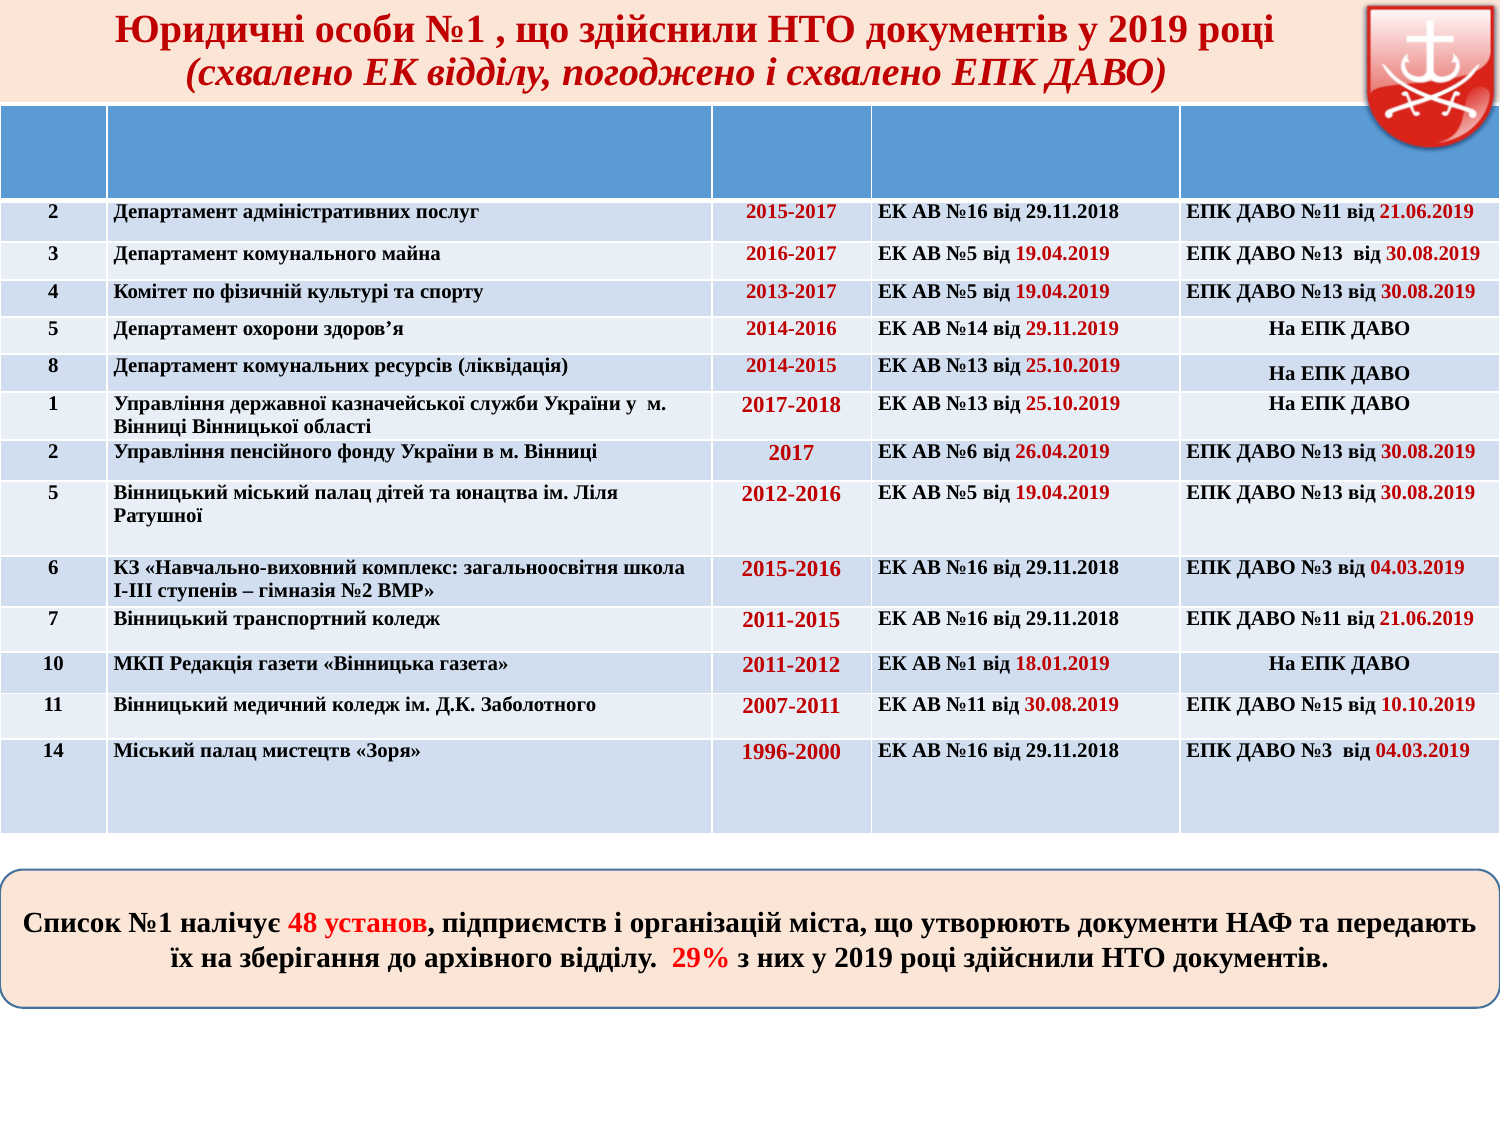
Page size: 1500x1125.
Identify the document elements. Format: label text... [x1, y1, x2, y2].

table_cell ЕК АВ №13 від 25.10.2019 [872, 393, 1179, 439]
table_cell МКП Редакція газети «Вінницька газета» [108, 653, 711, 693]
table_cell 2011-2012 [713, 653, 871, 693]
table_header [1, 106, 106, 198]
table_cell 5 [1, 482, 106, 555]
table_cell Департамент комунального майна [108, 243, 711, 279]
table_cell ЕПК ДАВО №15 від 10.10.2019 [1181, 694, 1499, 738]
table_cell ЕПК ДАВО №3 від 04.03.2019 [1181, 557, 1499, 606]
table_cell ЕПК ДАВО №13 від 30.08.2019 [1181, 441, 1499, 480]
table_cell 2007-2011 [713, 694, 871, 738]
table_header [1181, 106, 1499, 198]
table_cell На ЕПК ДАВО [1181, 393, 1499, 439]
table_cell 2015-2017 [713, 203, 871, 241]
table_cell 2 [1, 441, 106, 480]
table_cell ЕПК ДАВО №11 від 21.06.2019 [1181, 608, 1499, 651]
table_cell 11 [1, 694, 106, 738]
table_cell 2 [1, 203, 106, 241]
table_cell ЕПК ДАВО №13 від 30.08.2019 [1181, 281, 1499, 316]
table_cell ЕК АВ №5 від 19.04.2019 [872, 281, 1179, 316]
table_cell ЕК АВ №16 від 29.11.2018 [872, 740, 1179, 833]
table_cell Вінницький міський палац дітей та юнацтва ім. Ліля Ратушної [108, 482, 711, 555]
table_cell ЕПК ДАВО №11 від 21.06.2019 [1181, 203, 1499, 241]
table_cell Вінницький медичний коледж ім. Д.К. Заболотного [108, 694, 711, 738]
table_cell Управління державної казначейської служби України у м. Вінниці Вінницької області [108, 393, 711, 439]
table_cell ЕПК ДАВО №13 від 30.08.2019 [1181, 482, 1499, 555]
table_header [713, 106, 871, 198]
table_cell 1996-2000 [713, 740, 871, 833]
table_cell На ЕПК ДАВО [1181, 355, 1499, 391]
table_cell ЕК АВ №5 від 19.04.2019 [872, 243, 1179, 279]
table_cell На ЕПК ДАВО [1181, 318, 1499, 353]
text_box Список №1 налічує 48 установ, підприємств і організацій міста, що утворюють документи НАФ та передають їх на зберігання до архівного відділу. 29% з них у 2019 році здійснили НТО документів. [0, 868, 1500, 1009]
picture [1359, 0, 1500, 153]
table_cell 10 [1, 653, 106, 693]
table_cell ЕПК ДАВО №3 від 04.03.2019 [1181, 740, 1499, 833]
table_cell 2012-2016 [713, 482, 871, 555]
table_cell На ЕПК ДАВО [1181, 653, 1499, 693]
title Юридичні особи №1 , що здійснили НТО документів у 2019 році (схвалено ЕК відділу, погоджено і схвалено ЕПК ДАВО) [0, 0, 1359, 102]
table_cell ЕК АВ №6 від 26.04.2019 [872, 441, 1179, 480]
table_cell 2011-2015 [713, 608, 871, 651]
table_cell ЕК АВ №16 від 29.11.2018 [872, 608, 1179, 651]
table_cell КЗ «Навчально-виховний комплекс: загальноосвітня школа І-ІІІ ступенів – гімназія №2 ВМР» [108, 557, 711, 606]
table_cell 2017-2018 [713, 393, 871, 439]
table_cell 4 [1, 281, 106, 316]
table_cell Вінницький транспортний коледж [108, 608, 711, 651]
table_cell ЕК АВ №11 від 30.08.2019 [872, 694, 1179, 738]
table_header [108, 106, 711, 198]
table_cell 8 [1, 355, 106, 391]
table_cell ЕК АВ №14 від 29.11.2019 [872, 318, 1179, 353]
table_cell 2015-2016 [713, 557, 871, 606]
table_cell ЕК АВ №13 від 25.10.2019 [872, 355, 1179, 391]
table_cell Департамент охорони здоров’я [108, 318, 711, 353]
table_cell Управління пенсійного фонду України в м. Вінниці [108, 441, 711, 480]
table_cell 2016-2017 [713, 243, 871, 279]
table_cell ЕК АВ №5 від 19.04.2019 [872, 482, 1179, 555]
table_cell Департамент комунальних ресурсів (ліквідація) [108, 355, 711, 391]
table_cell Комітет по фізичній культурі та спорту [108, 281, 711, 316]
table_cell 7 [1, 608, 106, 651]
table_cell 2013-2017 [713, 281, 871, 316]
table_cell 3 [1, 243, 106, 279]
table_cell ЕК АВ №1 від 18.01.2019 [872, 653, 1179, 693]
table_cell 6 [1, 557, 106, 606]
table_cell 2014-2016 [713, 318, 871, 353]
table_cell Департамент адміністративних послуг [108, 203, 711, 241]
table_cell 2017 [713, 441, 871, 480]
table_cell 5 [1, 318, 106, 353]
table_cell 14 [1, 740, 106, 833]
table_cell ЕПК ДАВО №13 від 30.08.2019 [1181, 243, 1499, 279]
table_cell 1 [1, 393, 106, 439]
table_cell ЕК АВ №16 від 29.11.2018 [872, 557, 1179, 606]
table_header [872, 106, 1179, 198]
table_cell ЕК АВ №16 від 29.11.2018 [872, 203, 1179, 241]
table_cell 2014-2015 [713, 355, 871, 391]
table_cell Міський палац мистецтв «Зоря» [108, 740, 711, 833]
